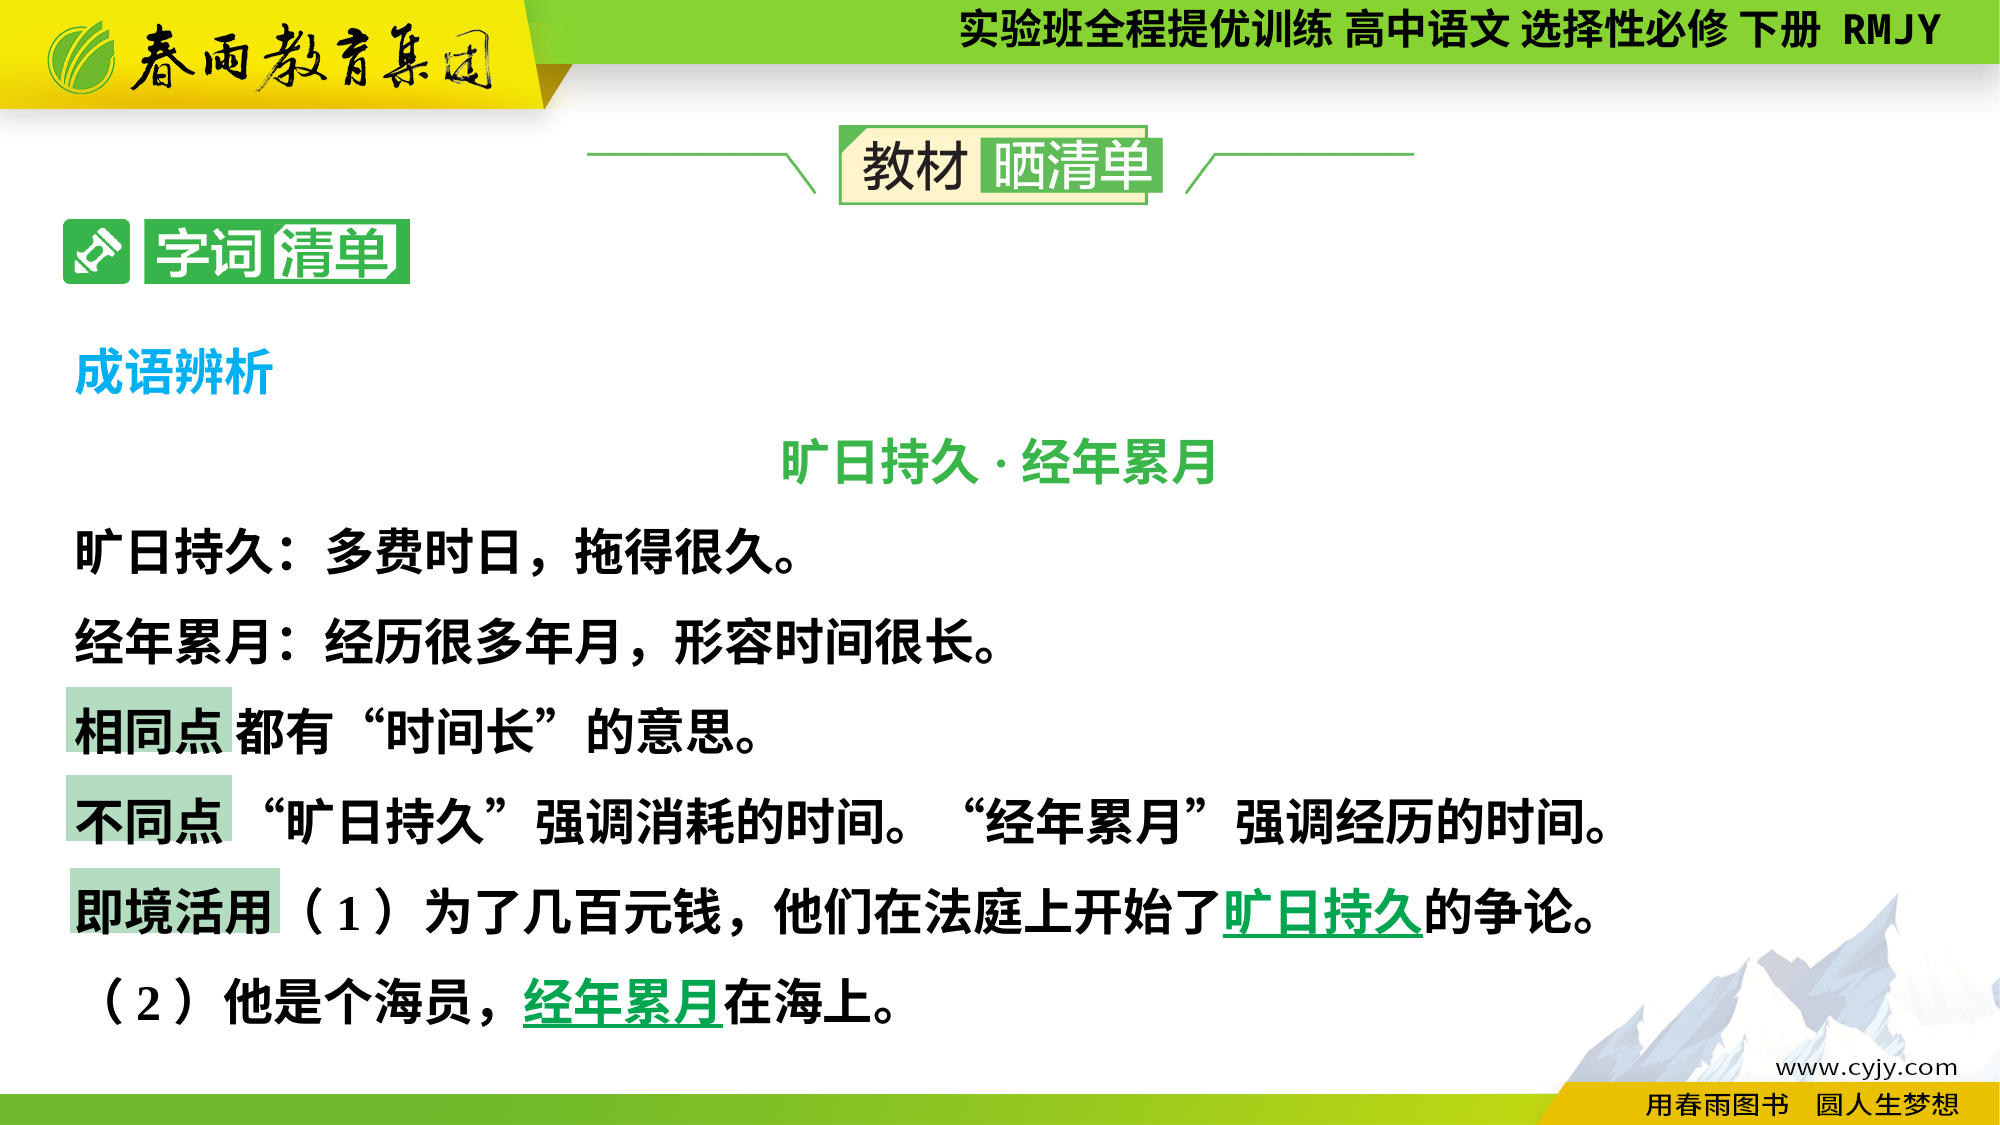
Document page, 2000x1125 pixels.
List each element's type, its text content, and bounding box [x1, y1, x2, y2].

picture [0, 0, 2000, 1125]
list 成语辨析 旷日持久·经年累月 旷日持久：多费时日，拖得很久。 经年累月：经历很多年月，形容时间很长。 相同点 都有“时间长”的意思。 不同点 “旷日持久”强调消耗的时间。“经年累月”强调经历的时间。 即境活用（1）为了几百元钱，他们在法庭上开始了旷日持久的争论。 （2）他是个海员，经年累月在海上。 [59, 302, 1944, 1046]
